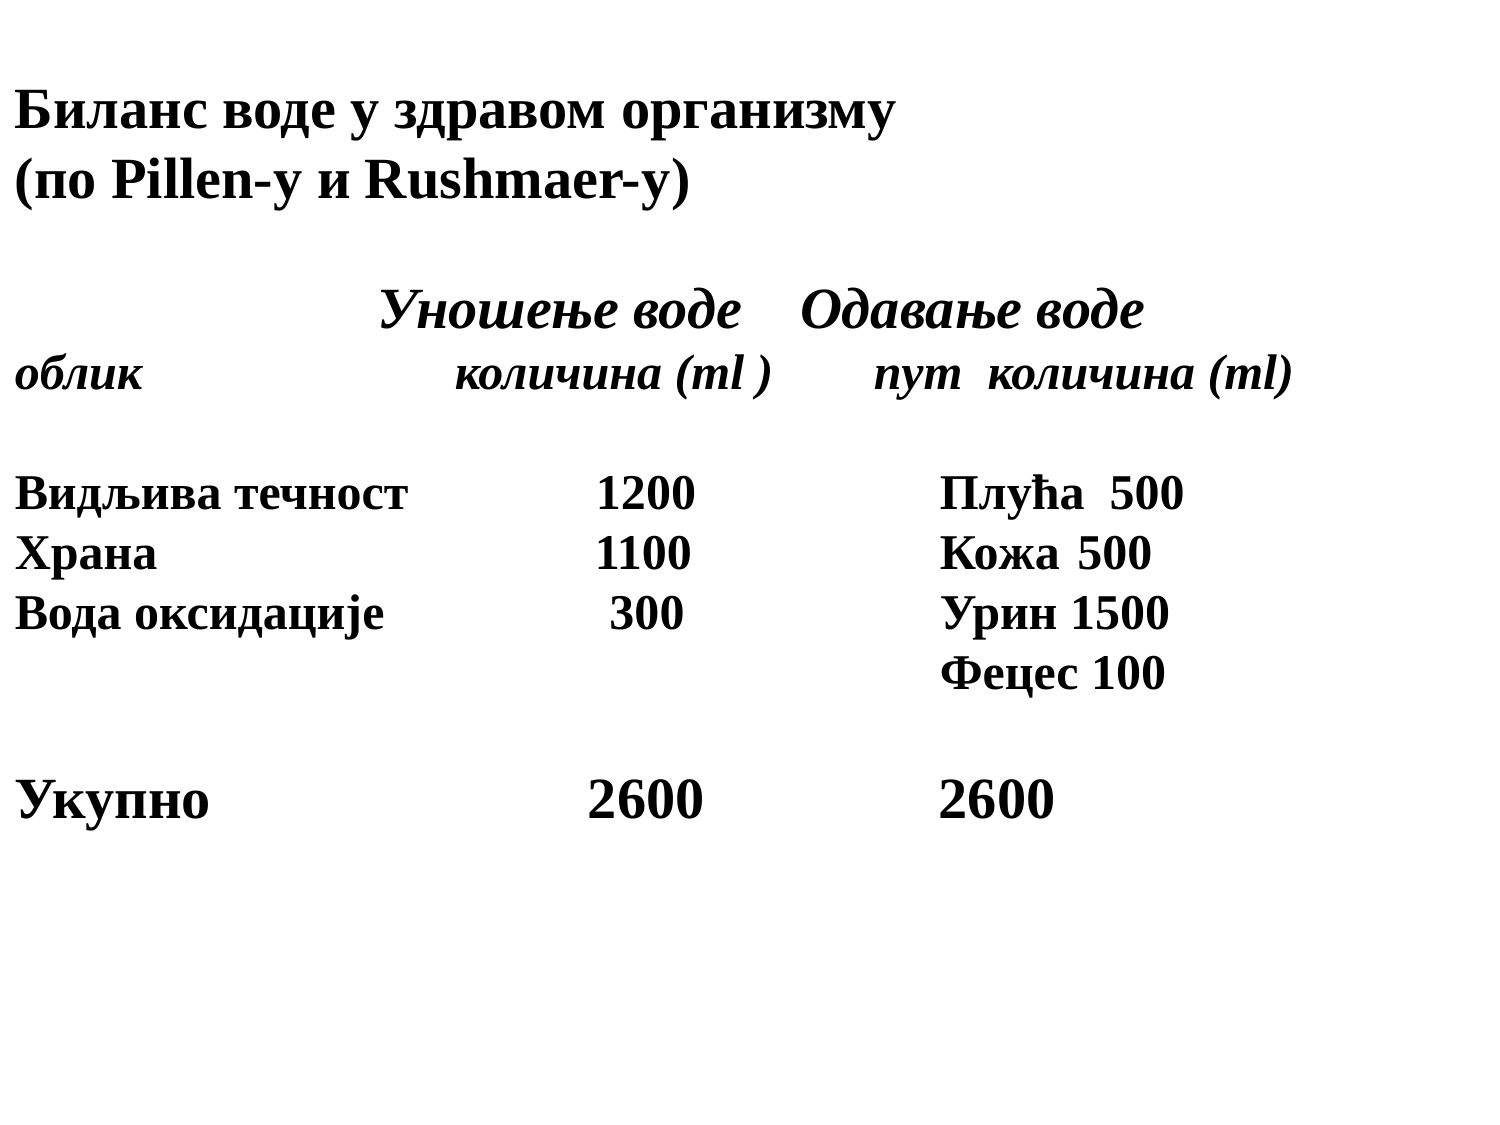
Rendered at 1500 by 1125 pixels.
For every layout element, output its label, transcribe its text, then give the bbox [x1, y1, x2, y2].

text_box Биланс воде у здравом организму (по Pillen-у и Rushmaer-у) Уношење воде Одавање воде облик количина (ml ) пут количина (ml) Видљива течност 1200 Плућа 500 Храна 1100 Кожа 500 Вода оксидације 300 Урин 1500 Фецес 100 Укупно 2600 2600 [0, 62, 1475, 838]
